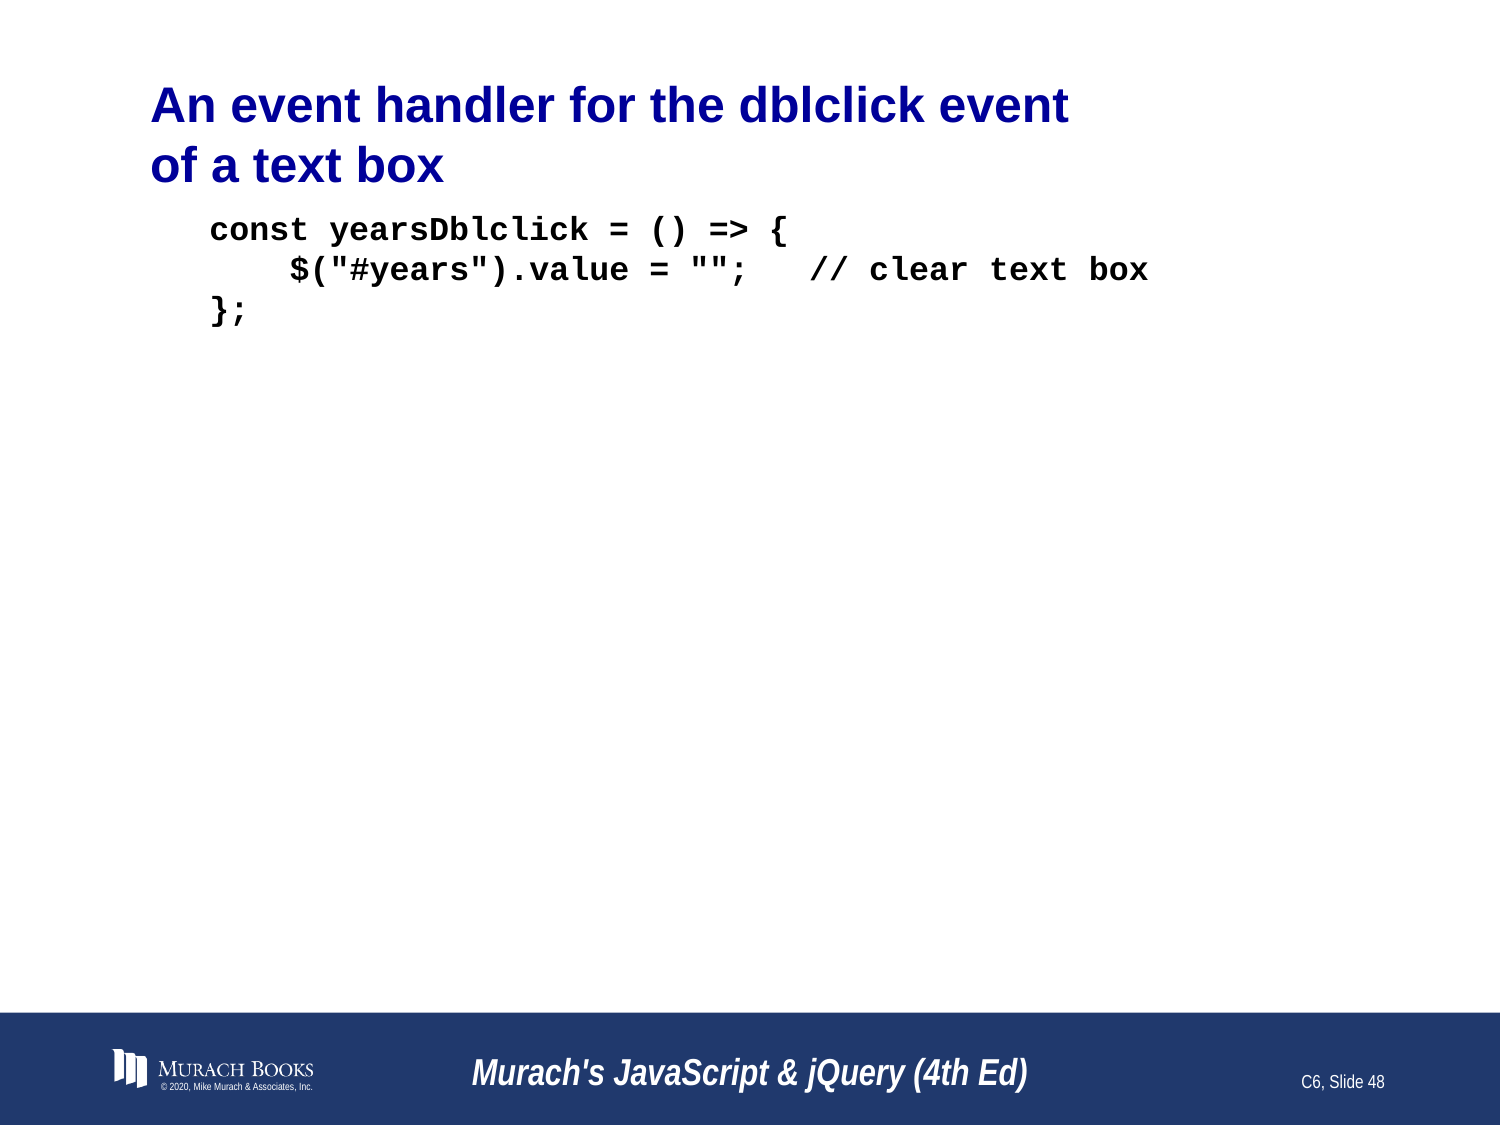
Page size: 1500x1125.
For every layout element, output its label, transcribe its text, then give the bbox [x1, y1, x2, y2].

title An event handler for the dblclick event of a text box [150, 72, 1350, 194]
list const yearsDblclick = () => { $("#years").value = ""; // clear text box }; [137, 200, 1350, 1000]
slide_number Murach's JavaScript & jQuery (4th Ed) [463, 1025, 1050, 1100]
slide_number C6, Slide 48 [1087, 1025, 1400, 1100]
footer © 2020, Mike Murach & Associates, Inc. [12, 1025, 463, 1100]
